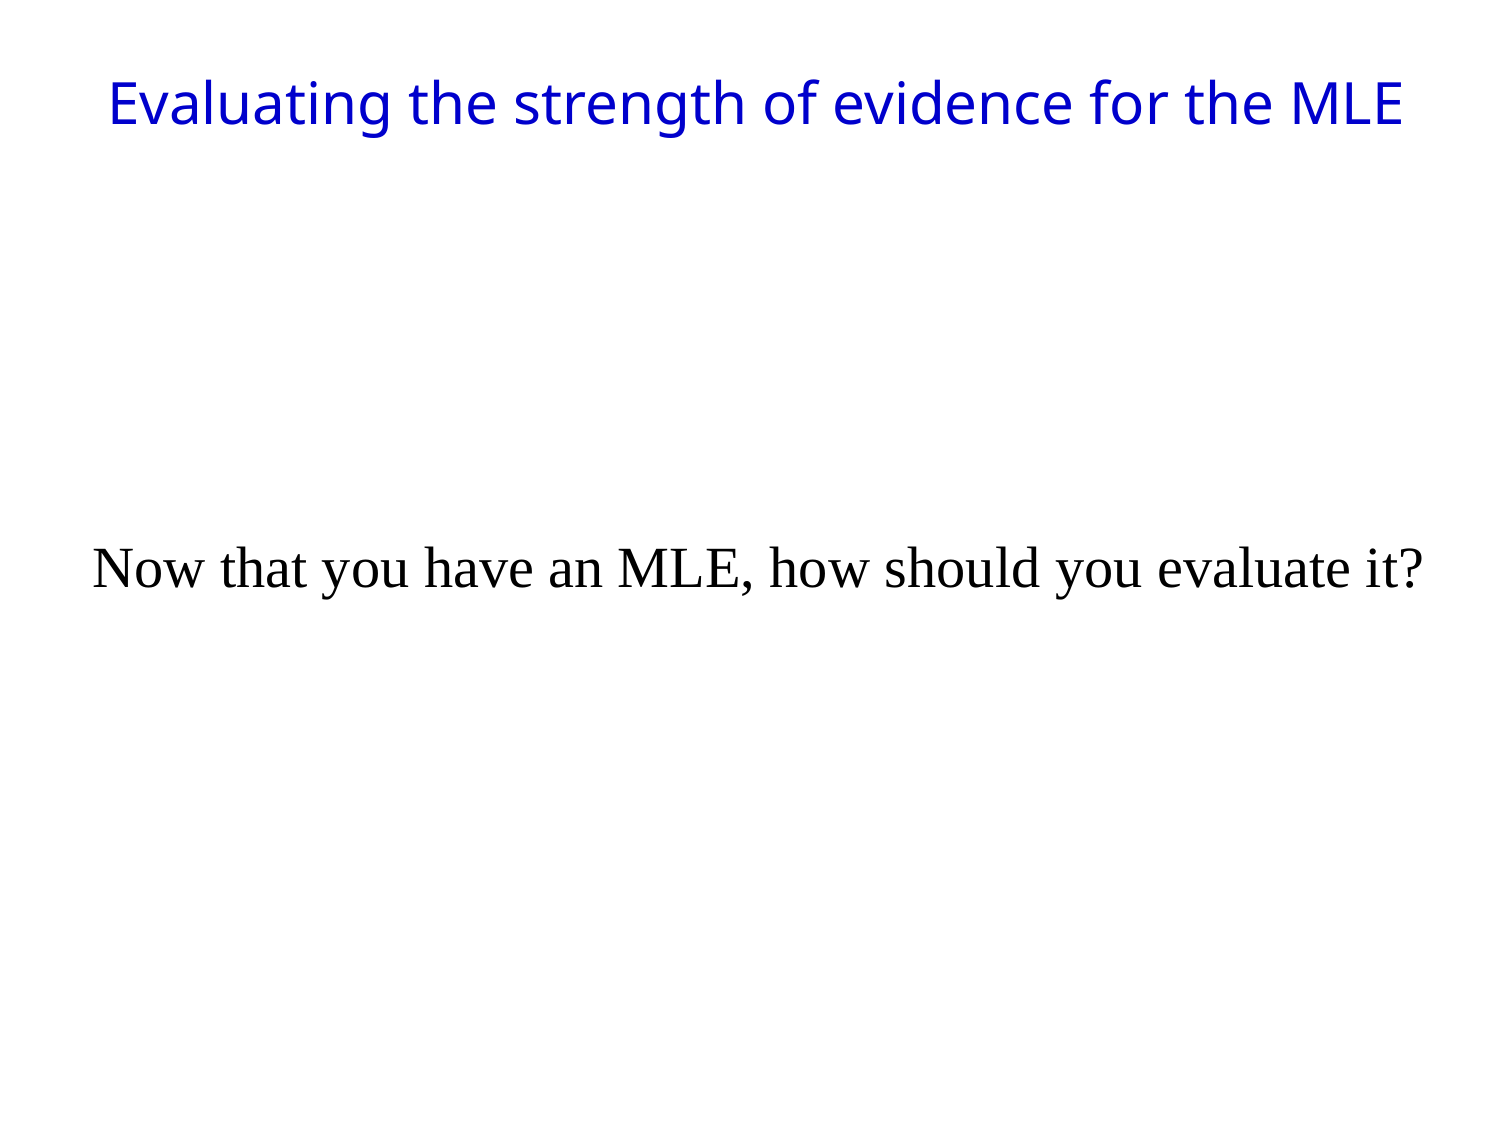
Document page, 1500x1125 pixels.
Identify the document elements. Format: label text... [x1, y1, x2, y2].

title Evaluating the strength of evidence for the MLE [61, 24, 1451, 144]
text_box Now that you have an MLE, how should you evaluate it? [77, 522, 1440, 607]
